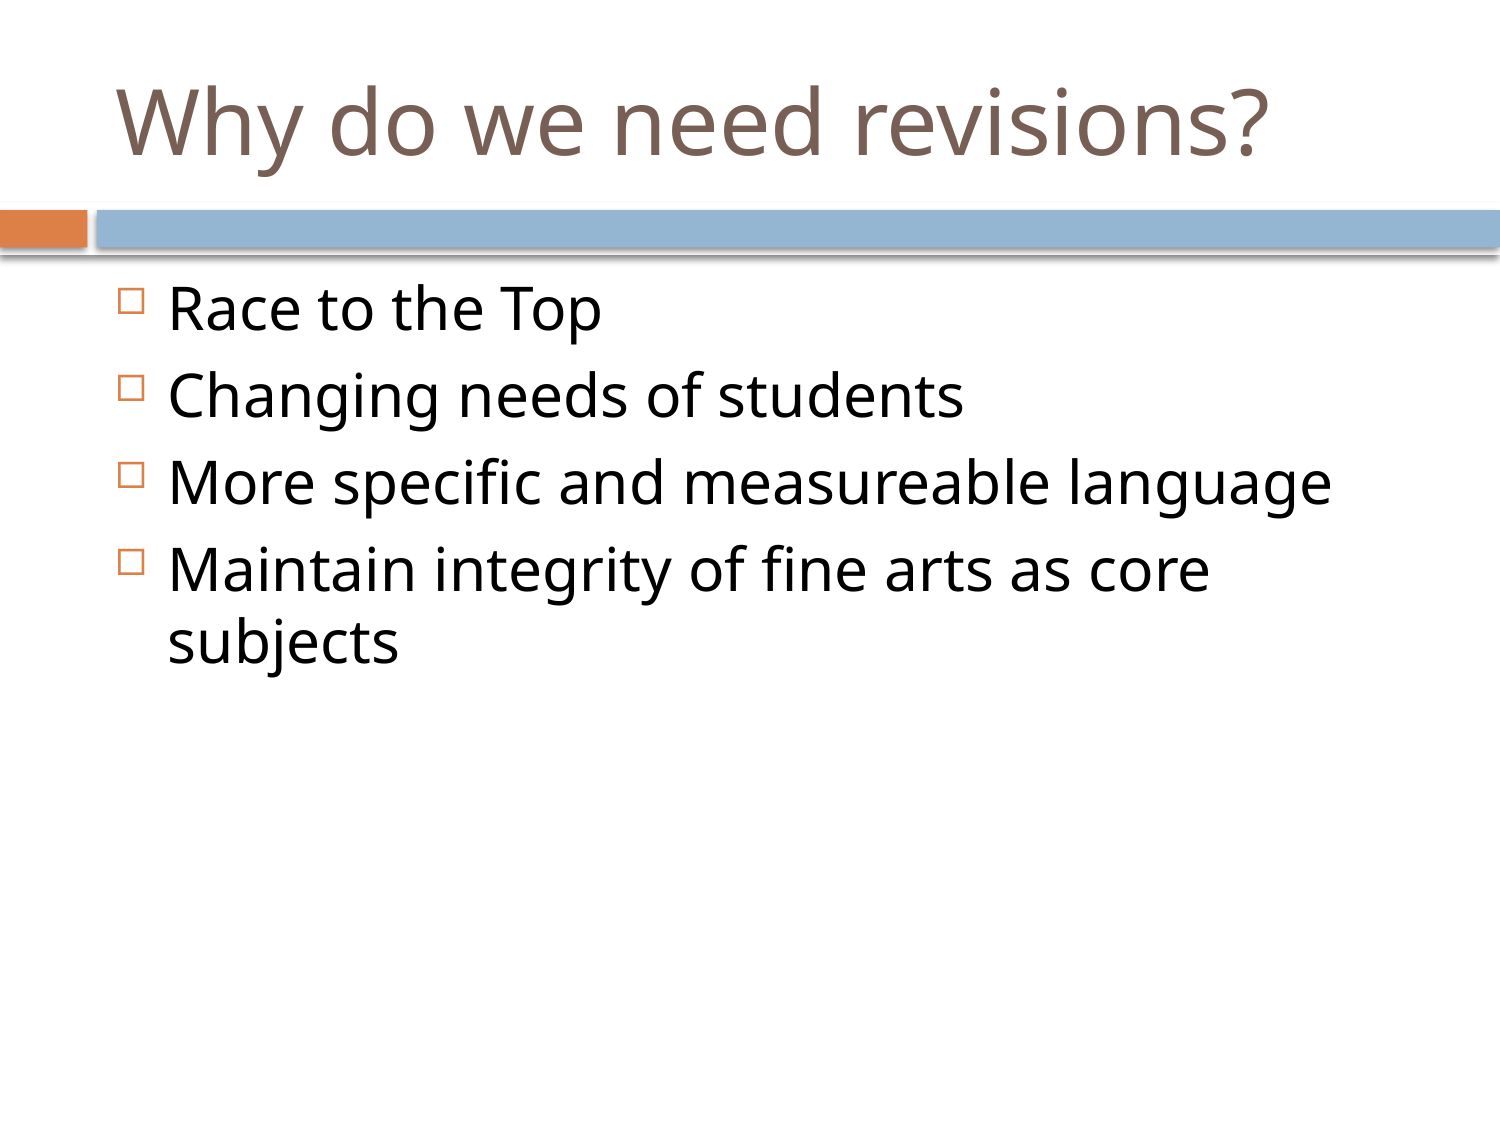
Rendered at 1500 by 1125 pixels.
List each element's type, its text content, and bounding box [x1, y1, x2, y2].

list Race to the Top Changing needs of students More specific and measureable language Maintain integrity of fine arts as core subjects [100, 262, 1438, 1000]
title Why do we need revisions? [100, 37, 1438, 200]
